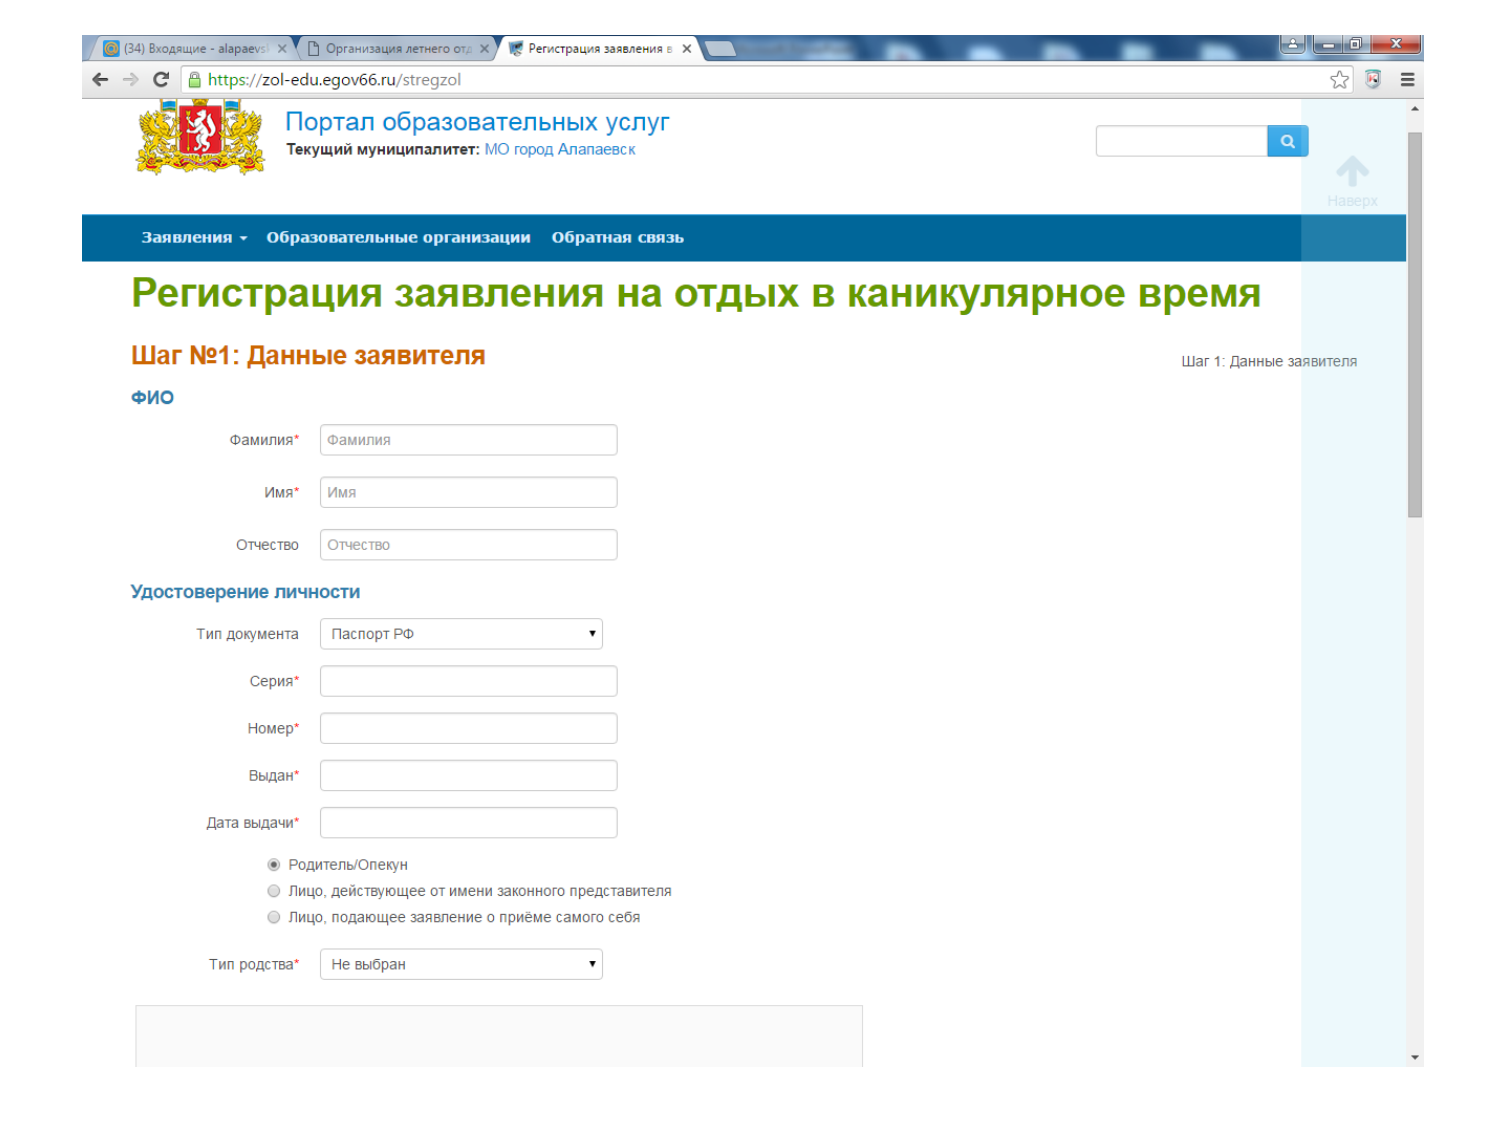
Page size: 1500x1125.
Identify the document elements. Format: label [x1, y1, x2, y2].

list [81, 34, 1424, 1067]
